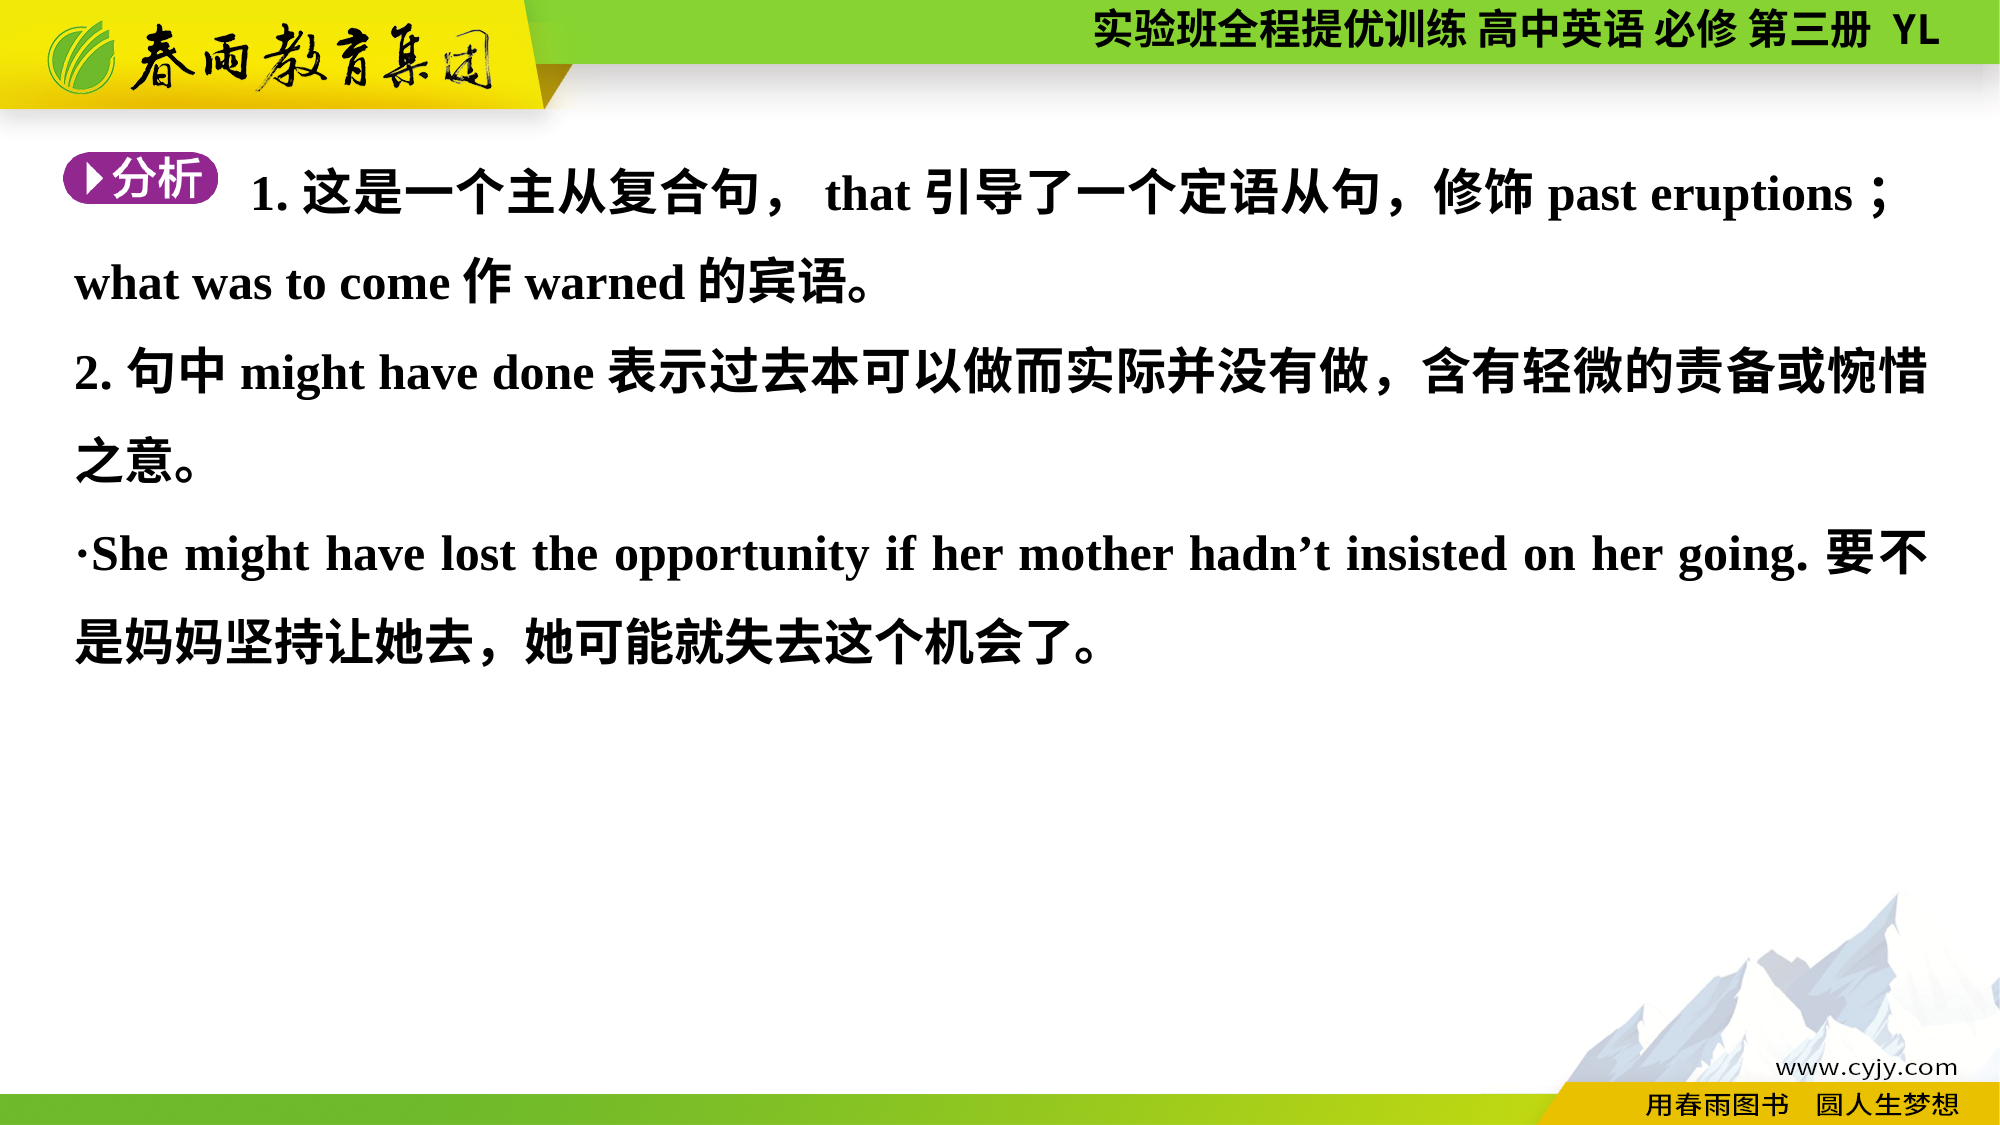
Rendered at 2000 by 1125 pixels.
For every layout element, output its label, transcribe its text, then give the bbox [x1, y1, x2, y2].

list 1.这是一个主从复合句，that引导了一个定语从句，修饰past eruptions；what was to come作warned的宾语。 2.句中might have done表示过去本可以做而实际并没有做，含有轻微的责备或惋惜之意。 ·She might have lost the opportunity if her mother hadn’t insisted on her going.要不是妈妈坚持让她去，她可能就失去这个机会了。 [59, 122, 1944, 672]
picture [0, 0, 2000, 1125]
